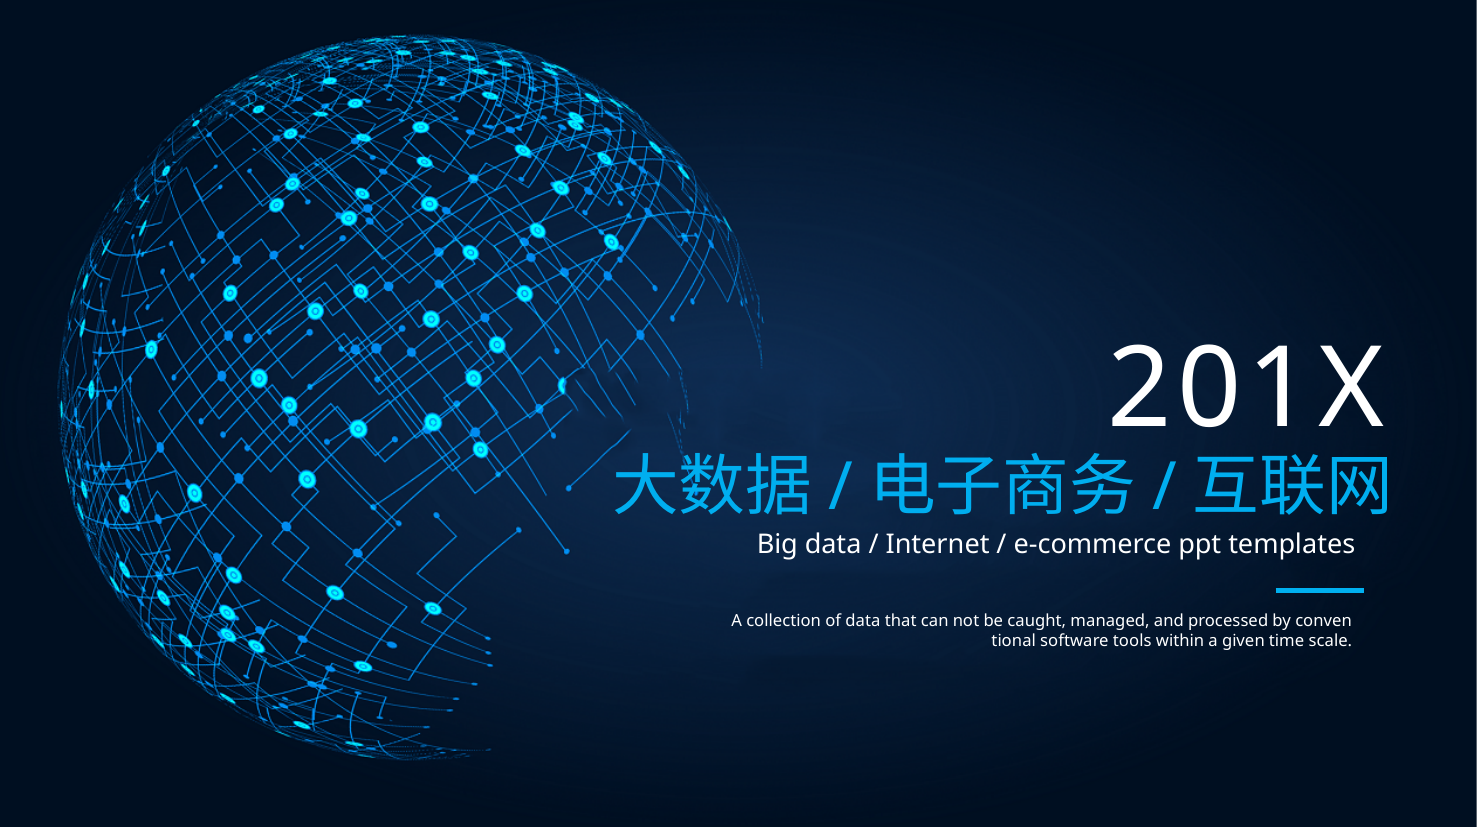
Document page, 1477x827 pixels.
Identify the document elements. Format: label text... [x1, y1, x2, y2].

picture [0, 0, 1477, 827]
text_box 大数据/电子商务/互联网 [597, 435, 1408, 531]
text_box Big data / Internet / e-commerce ppt templates [742, 518, 1371, 567]
text_box 201X [1092, 307, 1400, 435]
text_box A collection of data that can not be caught, managed, and processed by conven tional software tools within a given time scale. [716, 602, 1368, 657]
